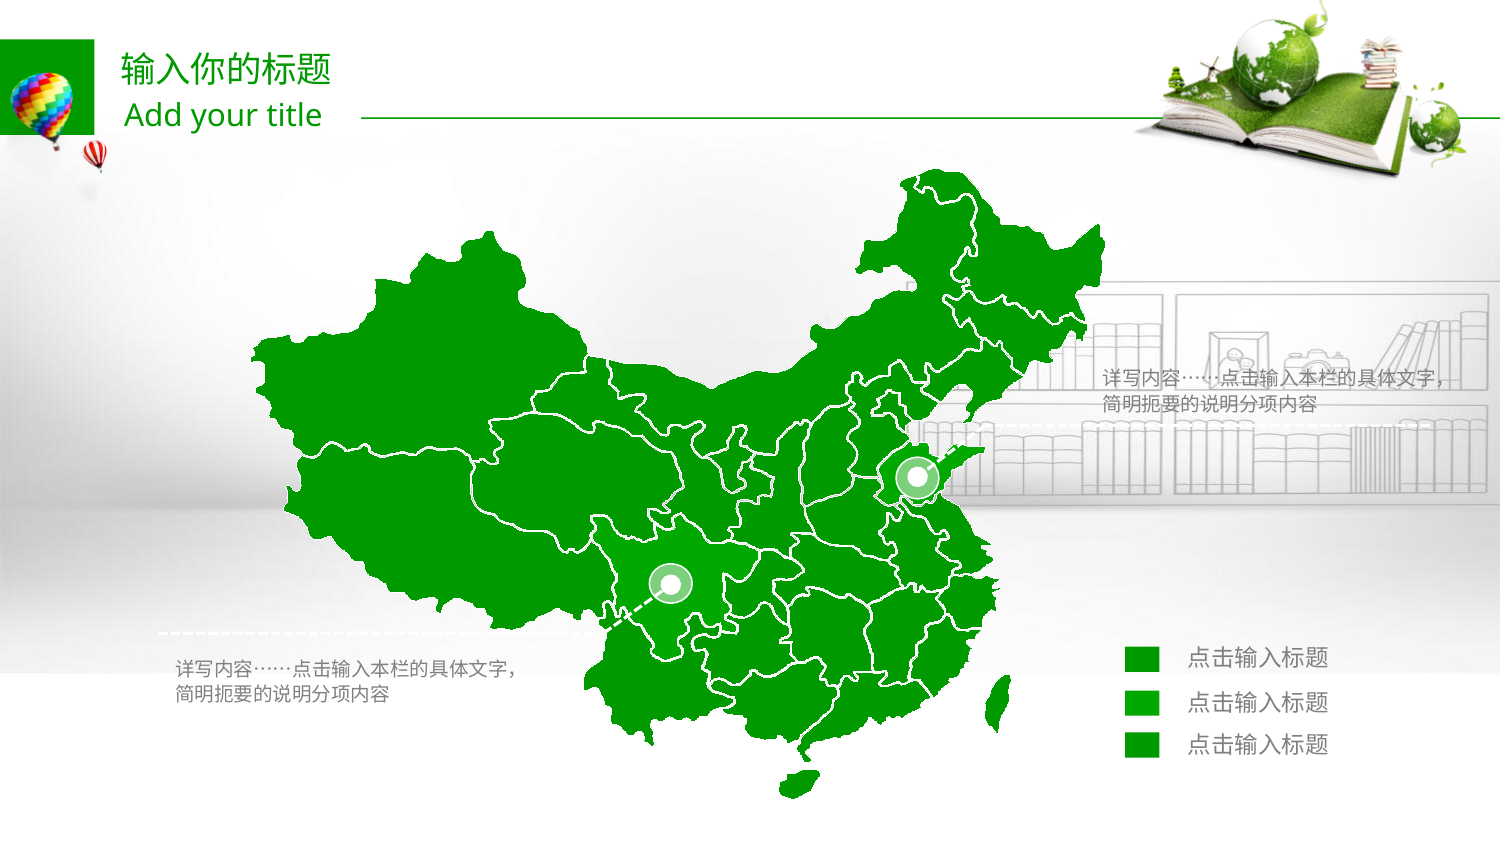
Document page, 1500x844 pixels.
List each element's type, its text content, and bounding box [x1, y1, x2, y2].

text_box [249, 167, 1106, 800]
text_box [1125, 690, 1160, 716]
picture [0, 0, 1500, 844]
text_box [1125, 732, 1160, 758]
text_box 详写内容……点击输入本栏的具体文字，简明扼要的说明分项内容 [160, 647, 244, 713]
text_box 点击输入标题 [1172, 723, 1372, 767]
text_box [158, 563, 693, 634]
text_box 详写内容……点击输入本栏的具体文字，简明扼要的说明分项内容 [1110, 356, 1450, 423]
text_box 点击输入标题 [1172, 635, 1372, 679]
text_box 点击输入标题 [1172, 680, 1372, 723]
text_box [895, 425, 1431, 500]
text_box [1125, 646, 1160, 672]
